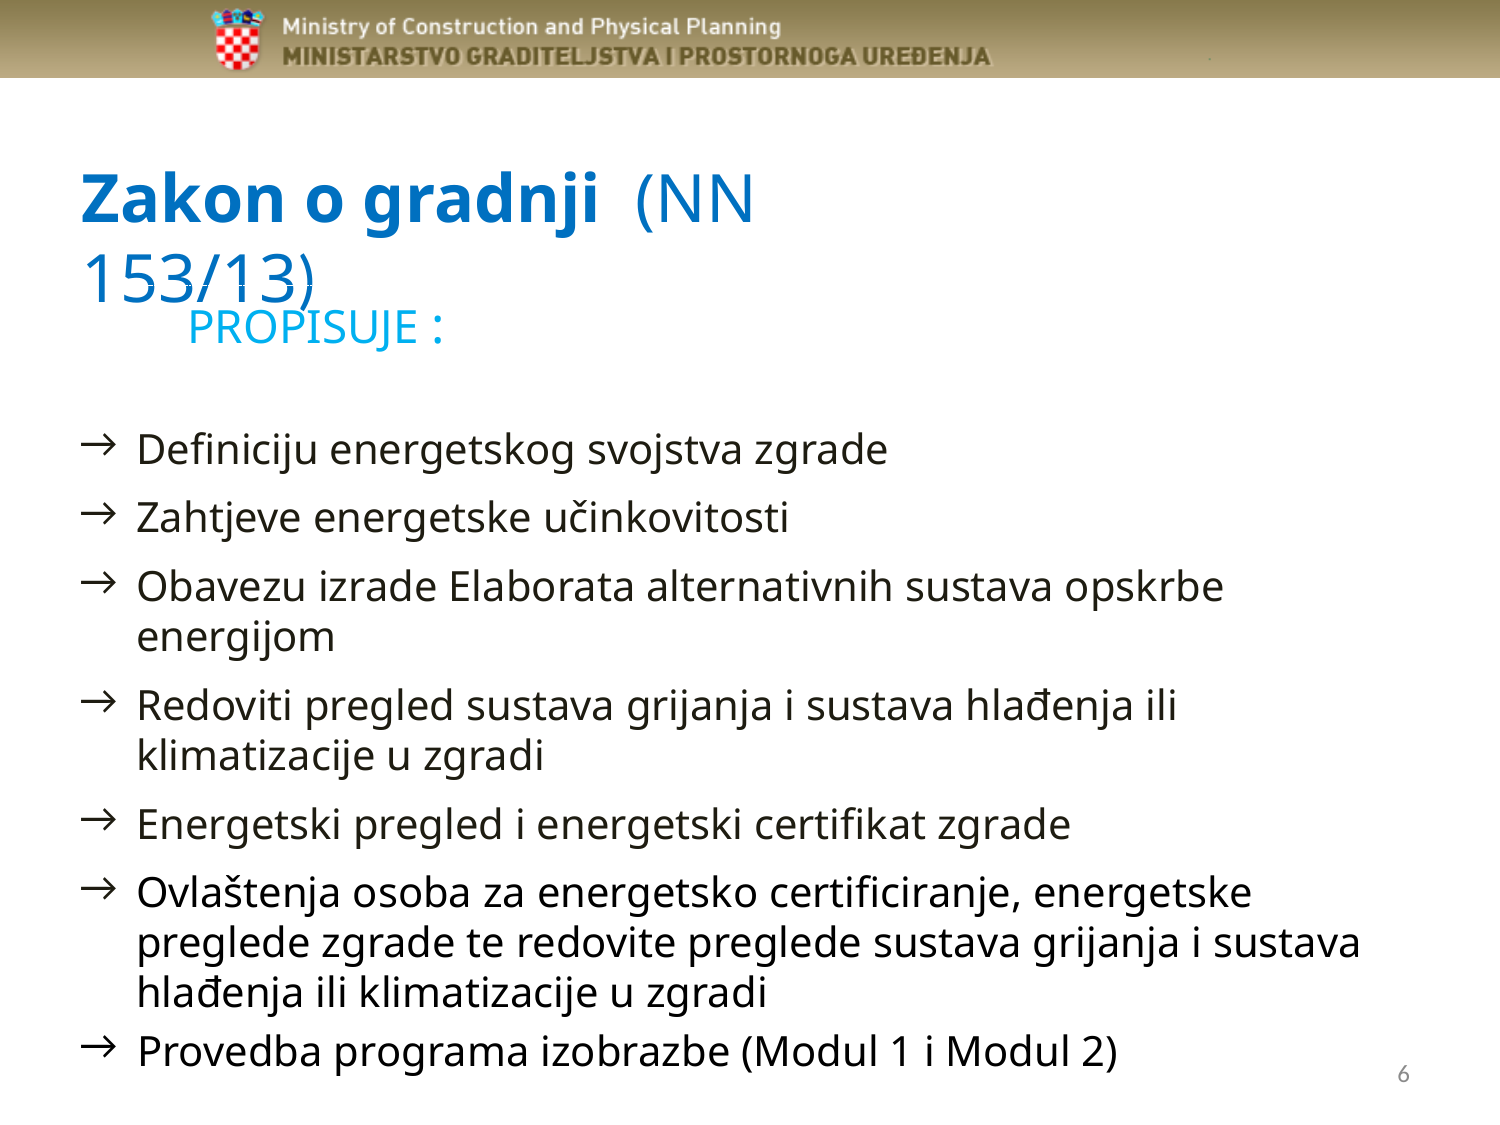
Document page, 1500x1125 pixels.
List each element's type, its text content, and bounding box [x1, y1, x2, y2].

text_box Definiciju energetskog svojstva zgrade Zahtjeve energetske učinkovitosti Obavezu izrade Elaborata alternativnih sustava opskrbe energijom Redoviti pregled sustava grijanja i sustava hlađenja ili klimatizacije u zgradi Energetski pregled i energetski certifikat zgrade Ovlaštenja osoba za energetsko certificiranje, energetske preglede zgrade te redovite preglede sustava grijanja i sustava hlađenja ili klimatizacije u zgradi Provedba programa izobrazbe (Modul 1 i Modul 2) [63, 355, 1395, 879]
picture [0, 0, 1500, 79]
text_box Zakon o gradnji (NN 153/13) [67, 148, 954, 324]
slide_number 6 [1074, 1042, 1425, 1103]
text_box PROPISUJE : [107, 285, 526, 361]
